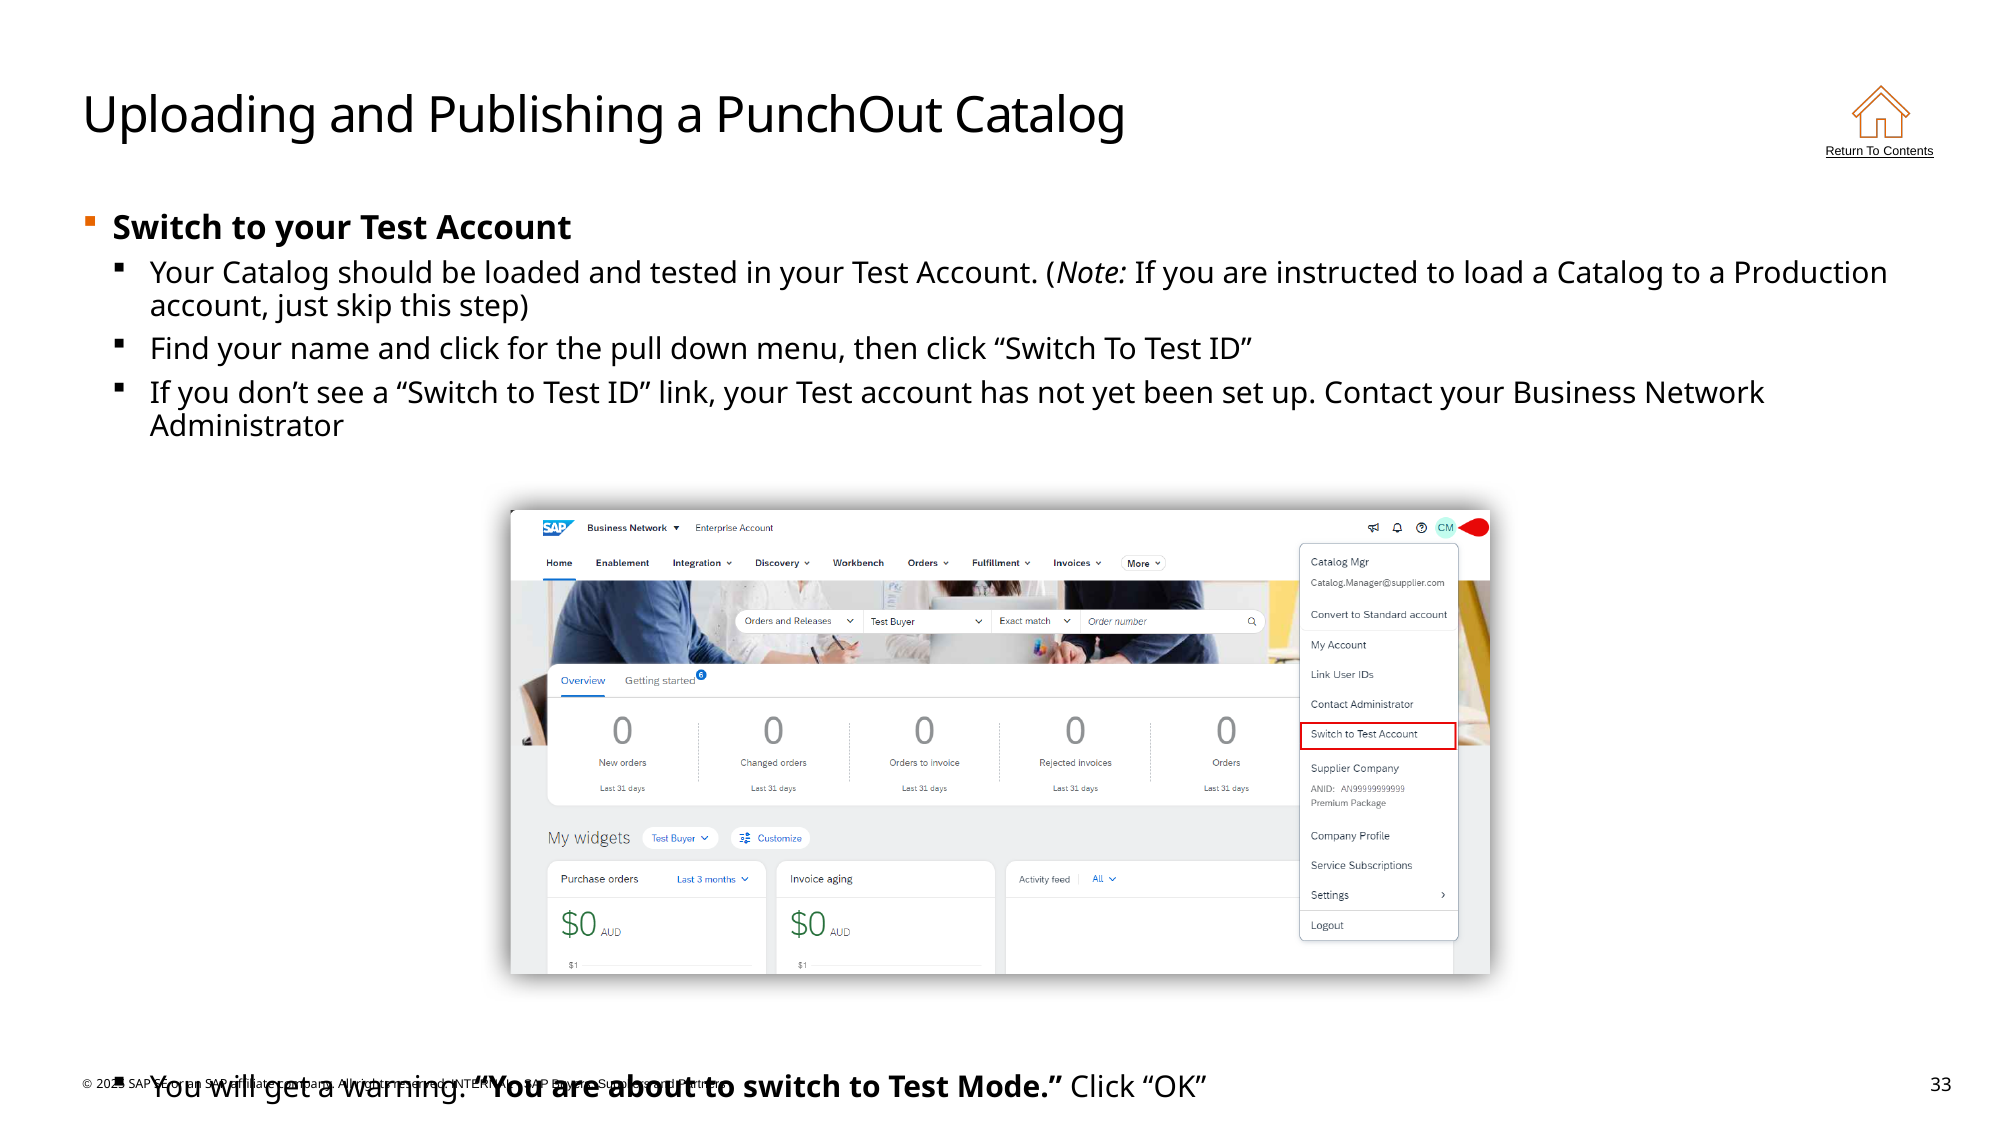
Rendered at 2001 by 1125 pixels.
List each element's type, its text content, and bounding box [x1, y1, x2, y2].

picture [510, 510, 1491, 974]
picture [1847, 76, 1915, 145]
list Switch to your Test Account Your Catalog should be loaded and tested in your Test Account. (Note: If you are instructed to load a Catalog to a Production account, just skip this step) Find your name and click for the pull down menu, then click “Switch To Test ID” If you don’t see a “Switch to Test ID” link, your Test account has not yet been set up. Contact your Business Network Administrator You will get a warning. “You are about to switch to Test Mode.” Click “OK” [82, 207, 1918, 1104]
title Uploading and Publishing a PunchOut Catalog [82, 82, 1810, 144]
